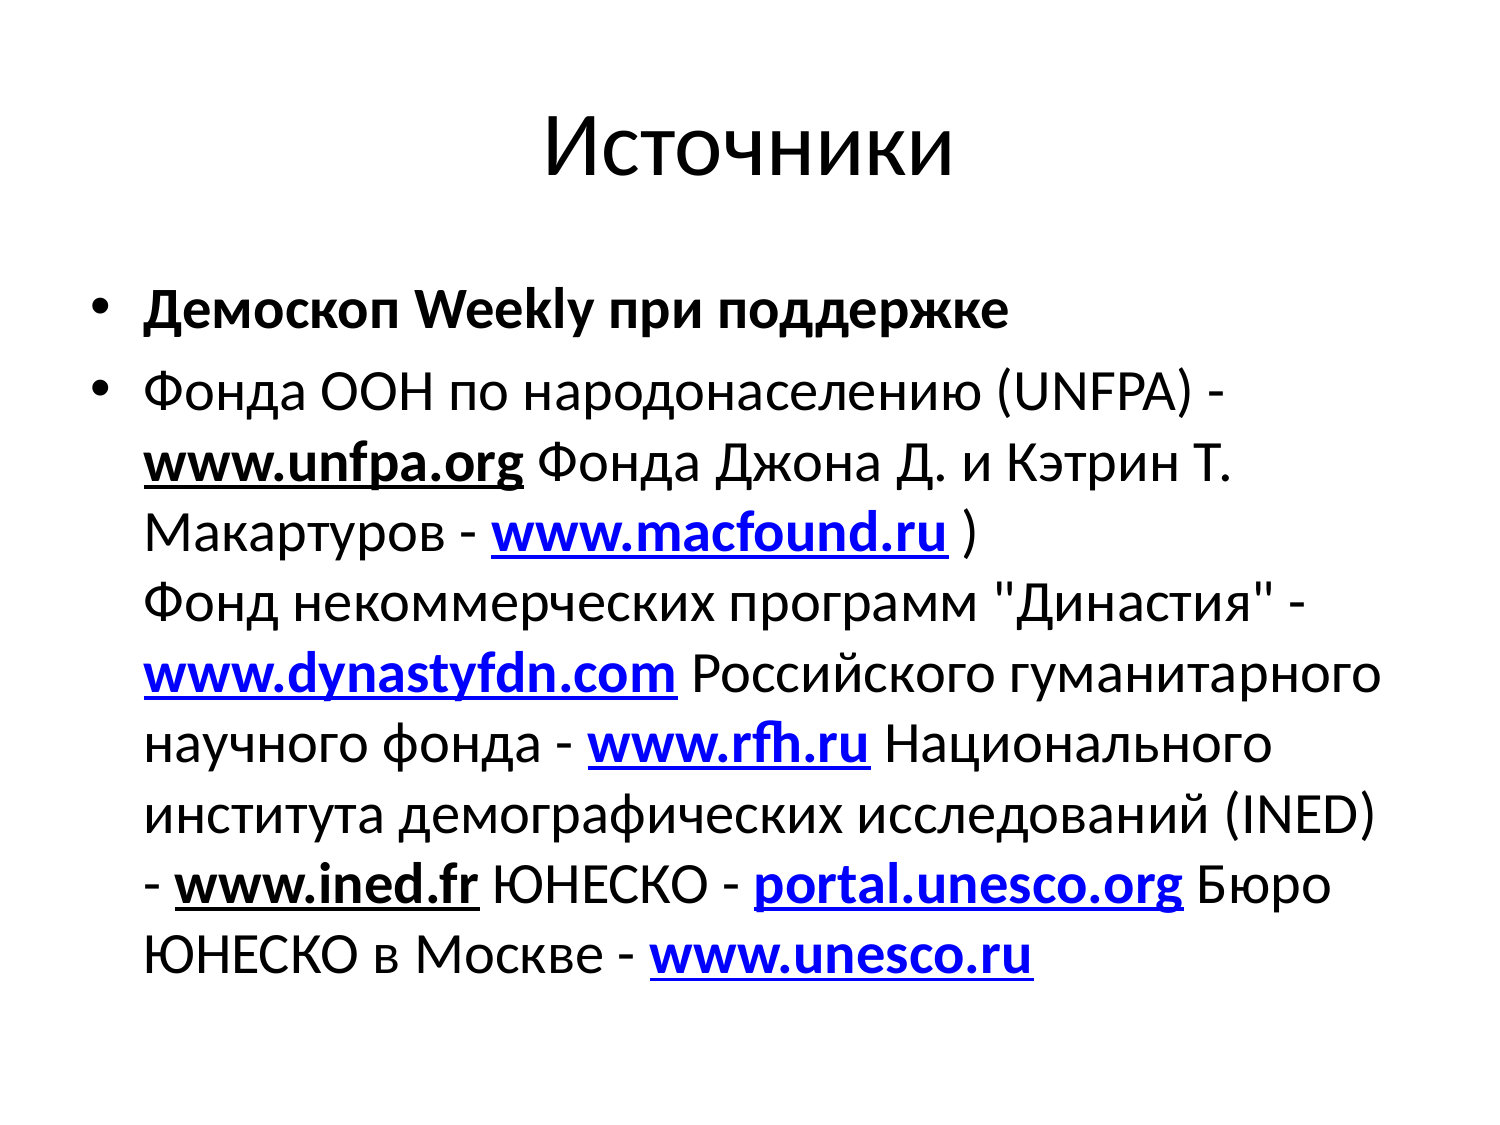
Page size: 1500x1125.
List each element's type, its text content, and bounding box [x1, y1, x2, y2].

list Демоскоп Weekly при поддержке Фонда ООН по народонаселению (UNFPA) - www.unfpa.org Фонда Джона Д. и Кэтрин Т. Макартуров - www.macfound.ru ) Фонд некоммерческих программ "Династия" - www.dynastyfdn.com Российского гуманитарного научного фонда - www.rfh.ru Национального института демографических исследований (INED) - www.ined.fr ЮНЕСКО - portal.unesco.org Бюро ЮНЕСКО в Москве - www.unesco.ru [75, 262, 1425, 1005]
title Источники [75, 45, 1425, 233]
